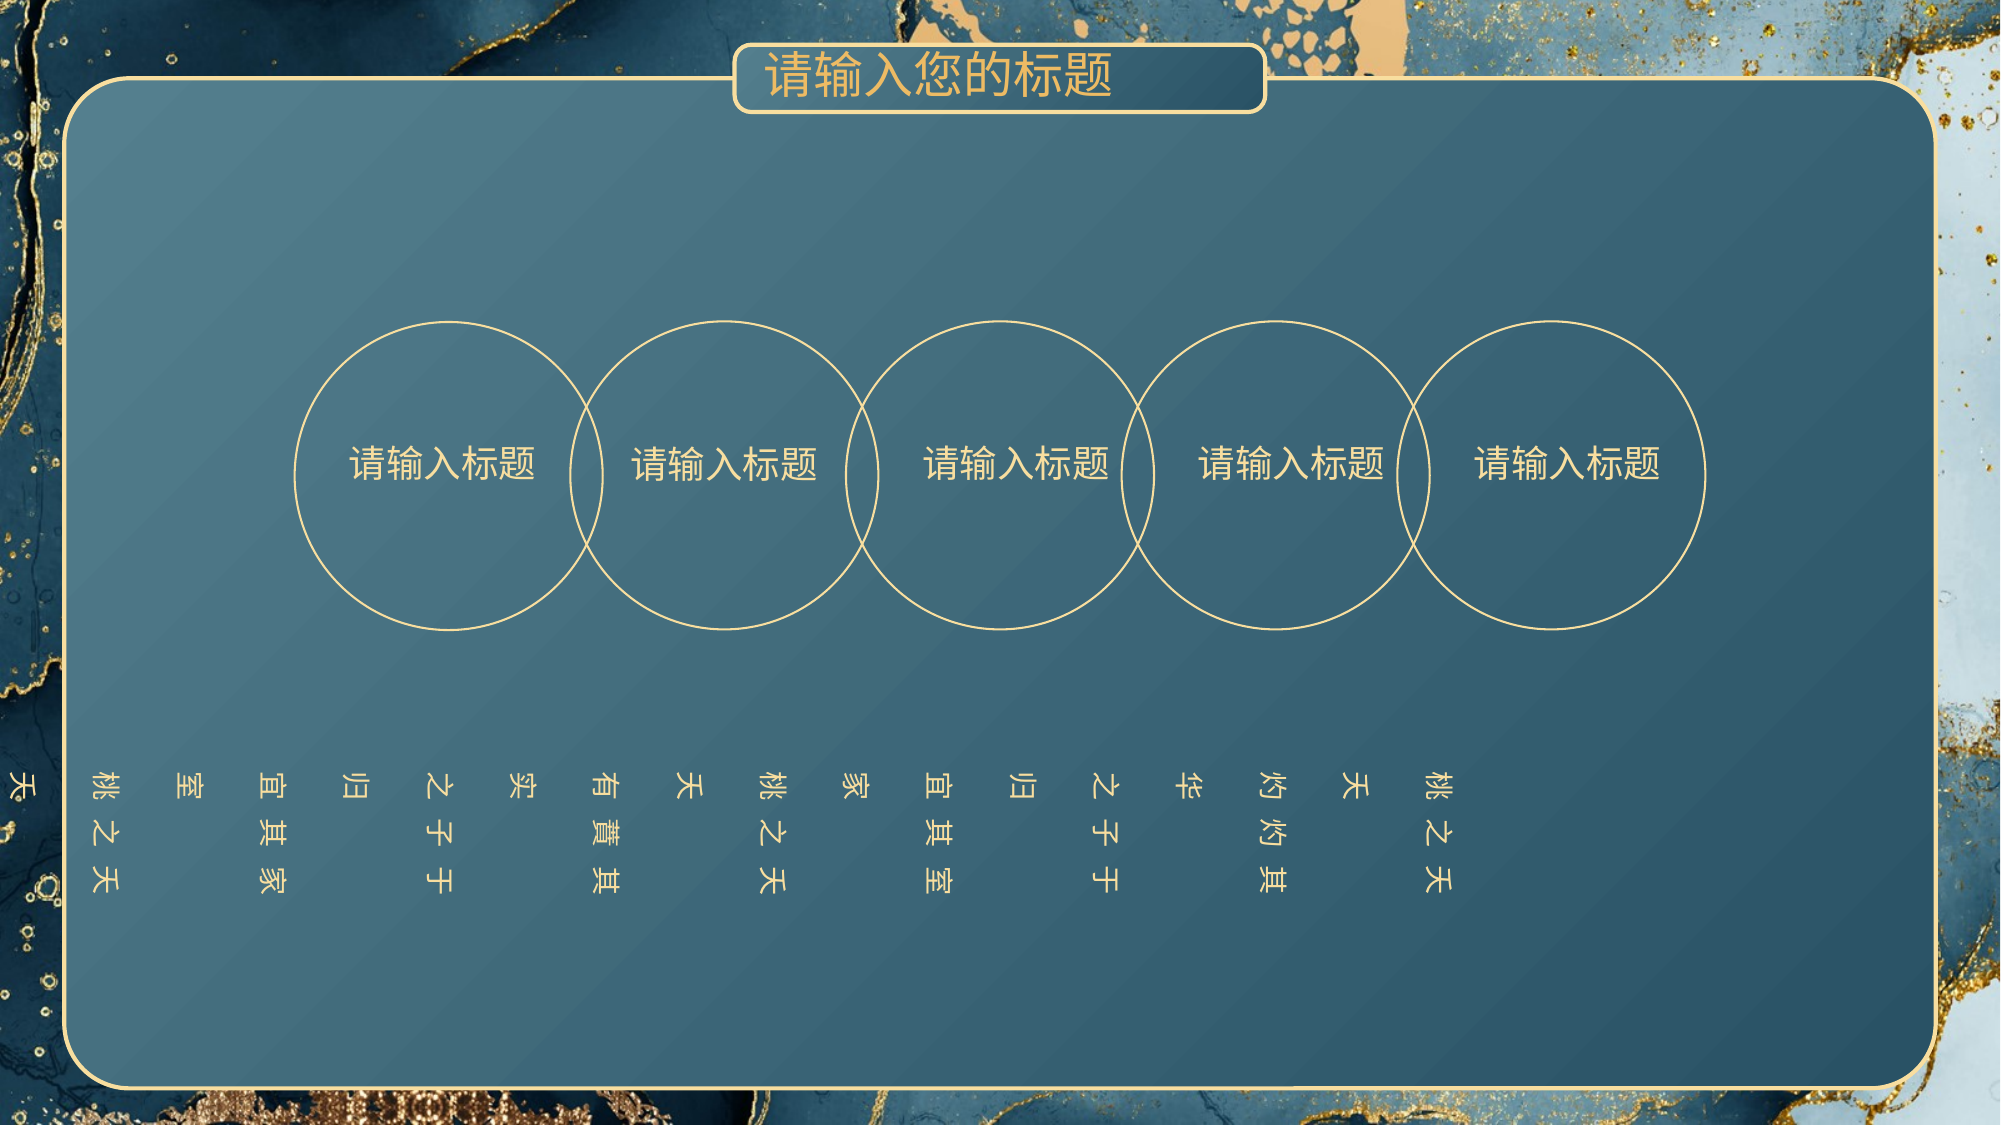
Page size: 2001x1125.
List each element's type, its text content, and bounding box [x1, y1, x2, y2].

picture [0, 0, 2001, 1125]
text_box 请输入您的标题 [748, 36, 1252, 112]
text_box 桃之夭夭 灼灼其华 之子于归 宜其室家 桃之夭夭 有蕡其实 之子于归 宜其家室 桃之夭夭 其叶蓁蓁 之子于归 宜其家人 [486, 757, 1514, 915]
text_box [63, 77, 1937, 1090]
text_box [294, 321, 1706, 630]
text_box [733, 44, 1267, 114]
